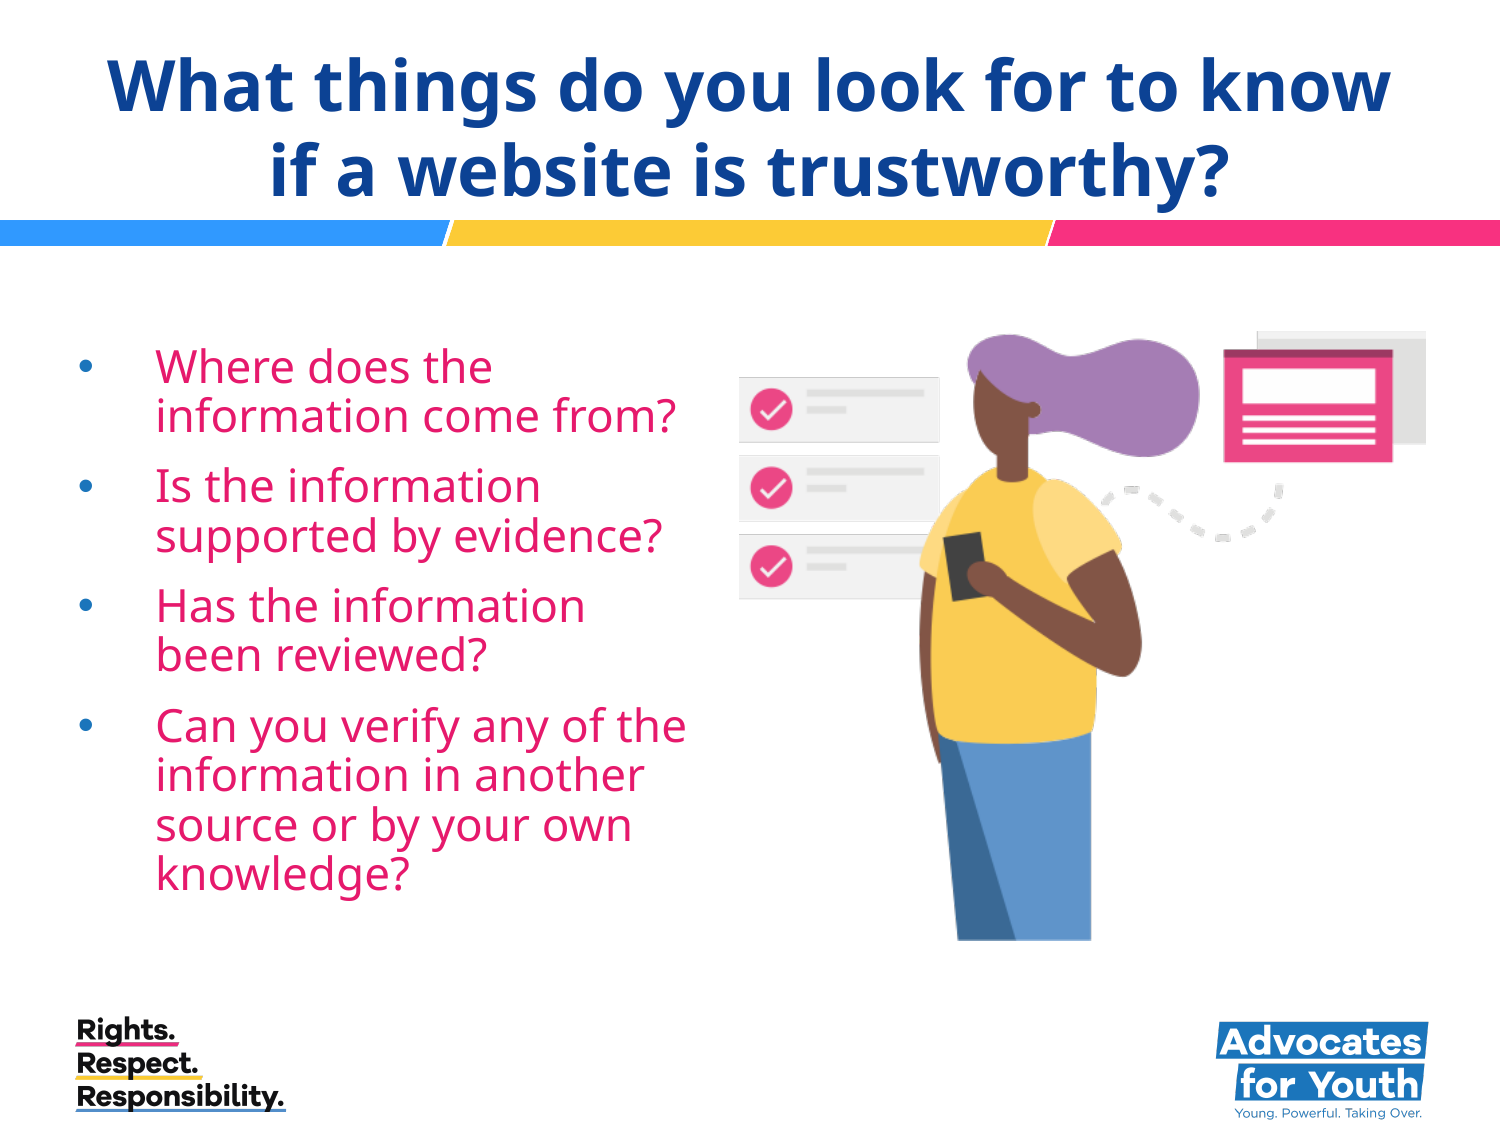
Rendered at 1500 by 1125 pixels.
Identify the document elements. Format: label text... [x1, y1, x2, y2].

picture [739, 331, 1427, 941]
list Where does the information come from? Is the information supported by evidence? Has the information been reviewed? Can you verify any of the information in another source or by your own knowledge? [55, 336, 707, 1012]
title What things do you look for to know if a website is trustworthy? [75, 32, 1425, 220]
picture [0, 207, 1500, 258]
